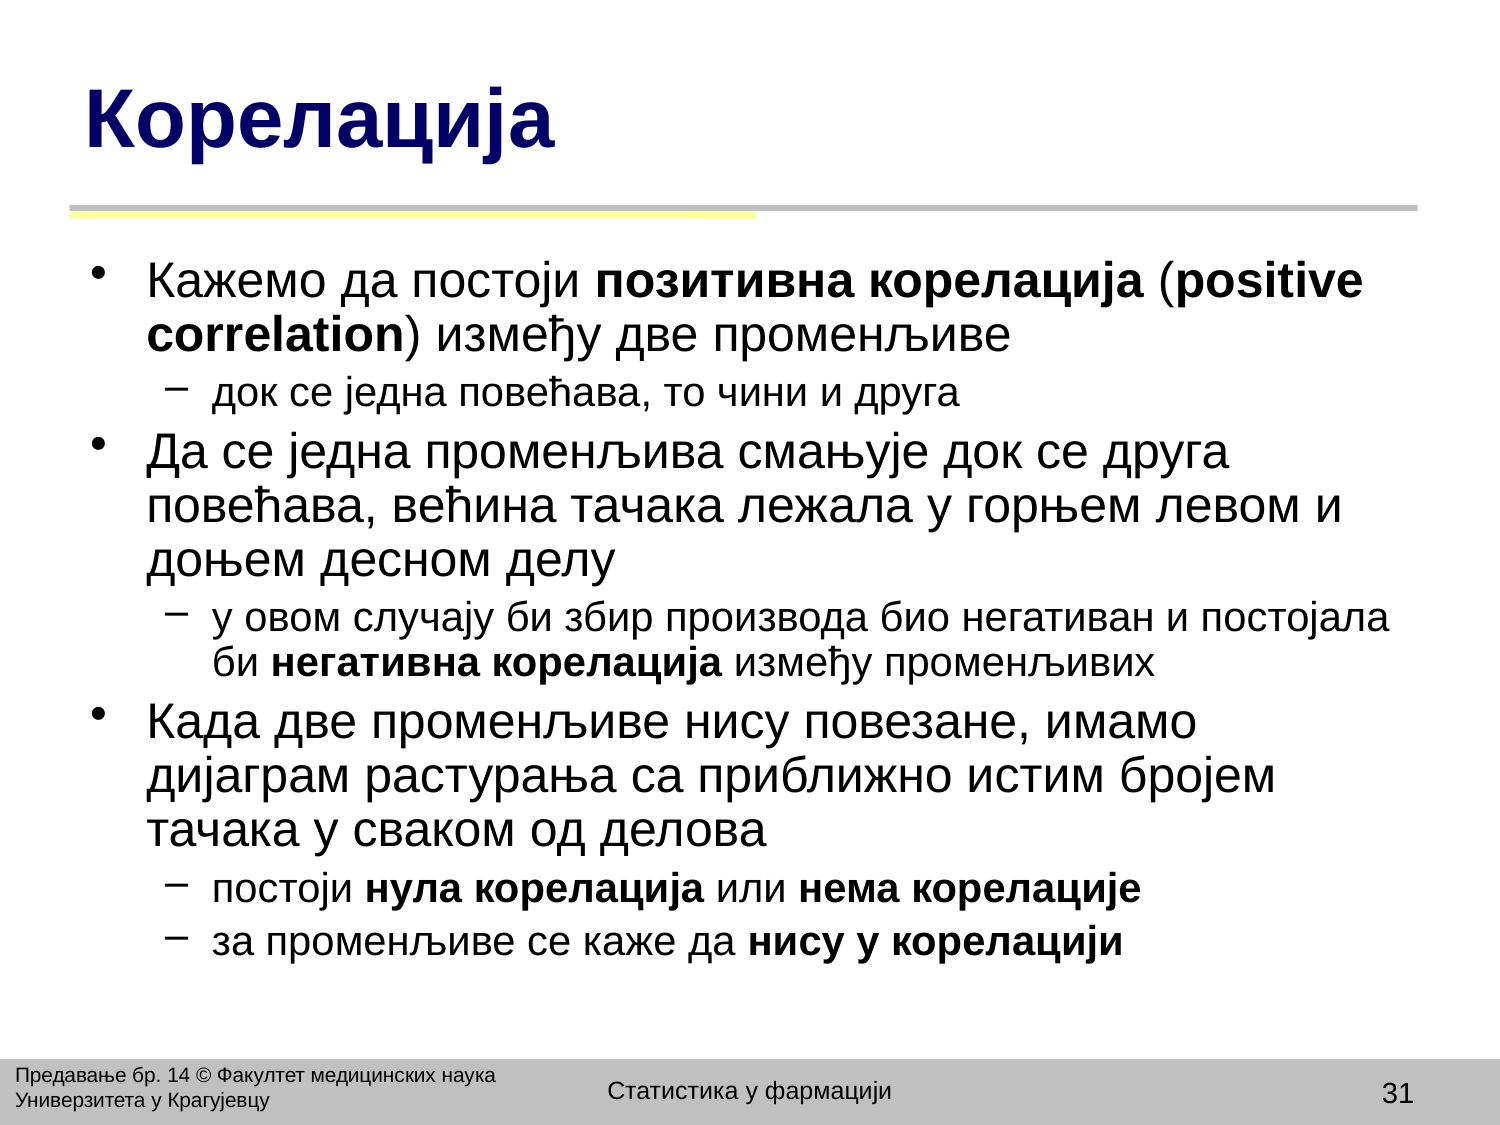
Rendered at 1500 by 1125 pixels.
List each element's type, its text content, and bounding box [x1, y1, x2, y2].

slide_number Предавање бр. 14 © Факултет медицинских наука Универзитета у Крагујевцу [0, 1053, 622, 1108]
list Кажемо да постоји позитивна корелација (positive correlation) између две променљиве док се једна повећава, то чини и друга Да се једна променљива смањује док се друга повећава, већина тачака лежала у горњем левом и доњем десном делу у овом случају би збир производа био негативан и постојала би негативна корелација између променљивих Када две променљиве нису повезане, имамо дијаграм растурања са приближно истим бројем тачака у сваком од делова постоји нула корелација или нема корелације за променљиве се каже да нису у корелацији [74, 246, 1426, 1023]
footer Статистика у фармацији [512, 1066, 988, 1125]
slide_number 31 [1079, 1066, 1430, 1125]
title Корелација [69, 19, 1426, 208]
